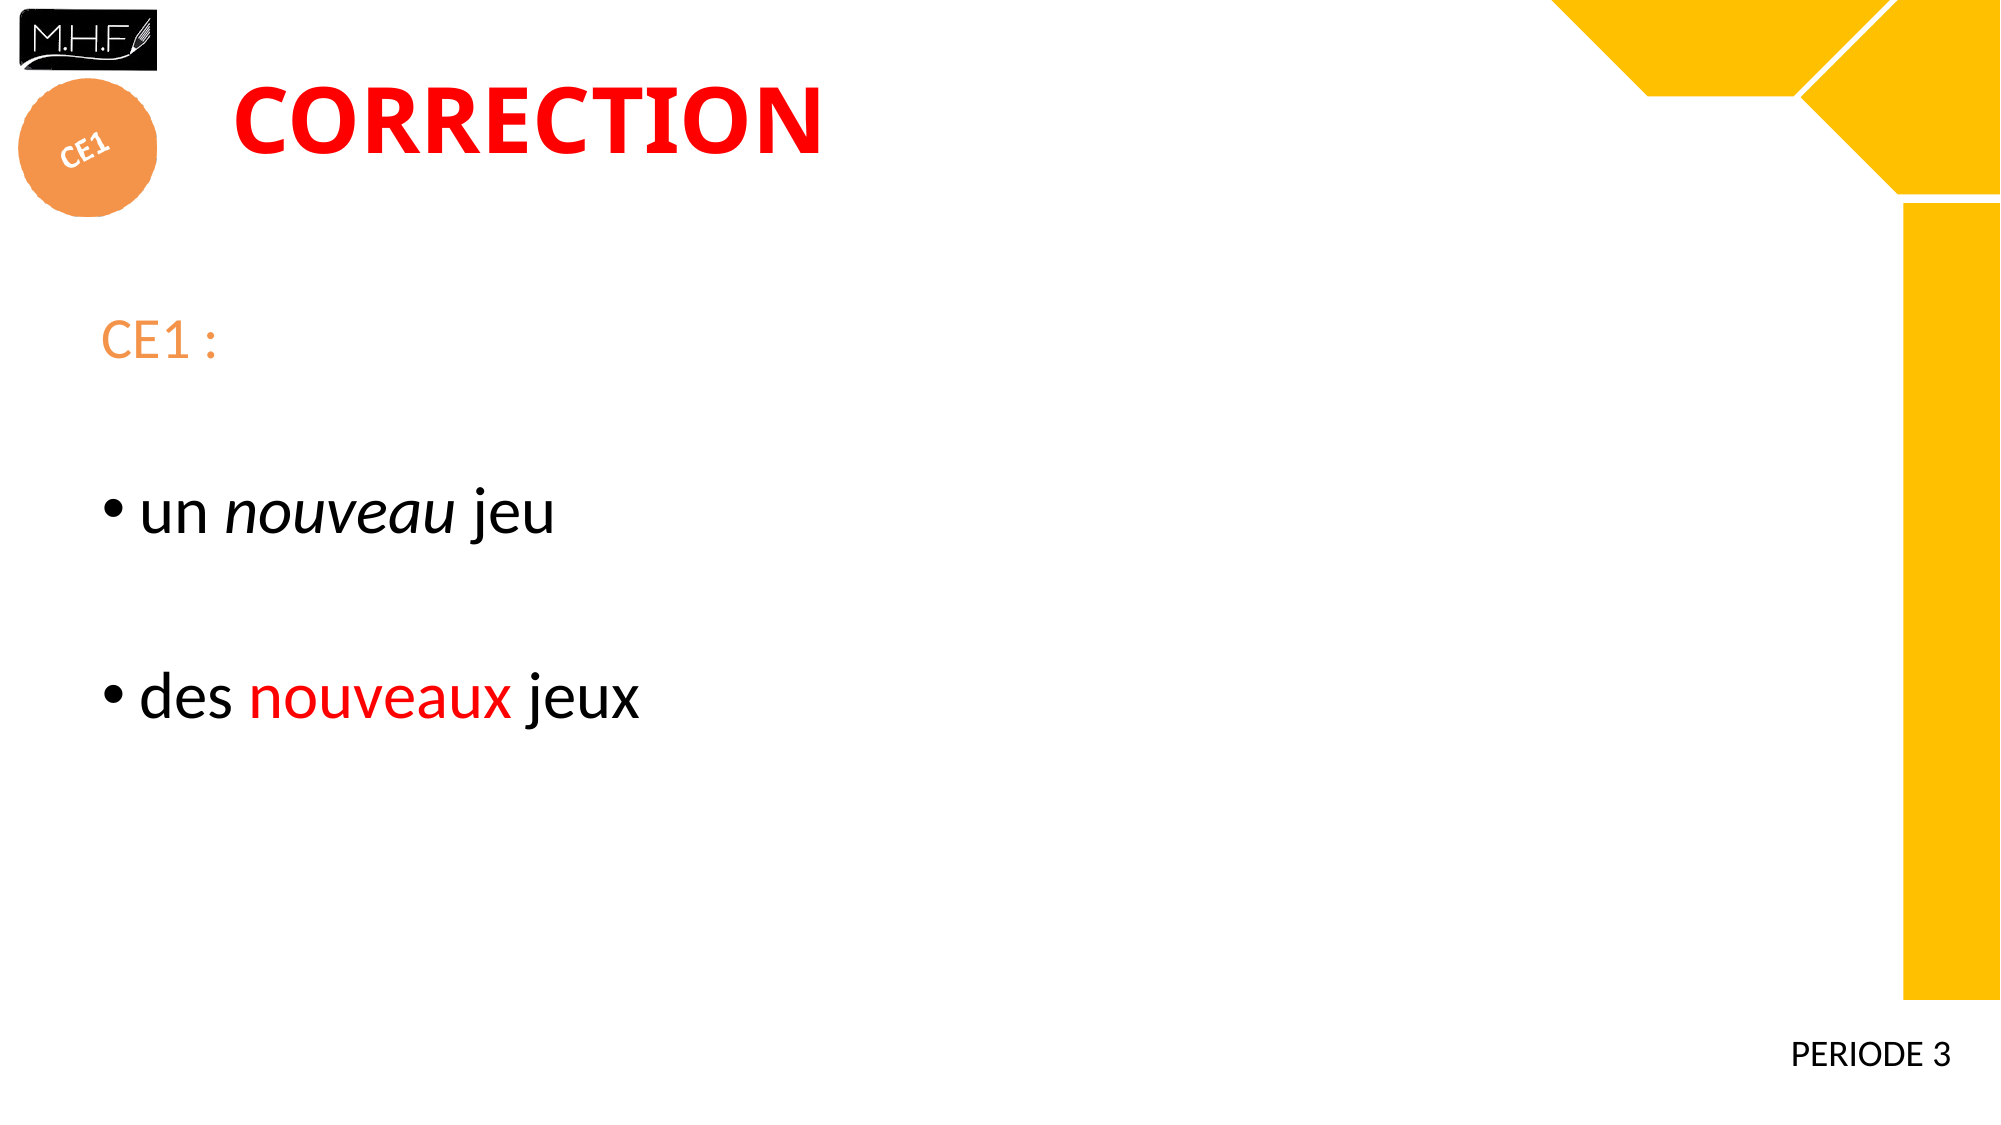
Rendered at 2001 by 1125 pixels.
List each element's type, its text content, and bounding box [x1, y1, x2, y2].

text_box [1902, 202, 2000, 1001]
title CORRECTION [216, 15, 1763, 233]
text_box PERIODE 3 [1362, 1021, 1967, 1125]
list CE1 : un nouveau jeu des nouveaux jeux [86, 300, 897, 1015]
text_box [1549, 0, 1892, 98]
picture [18, 78, 157, 218]
picture [16, 7, 157, 74]
text_box [1799, 0, 2000, 196]
